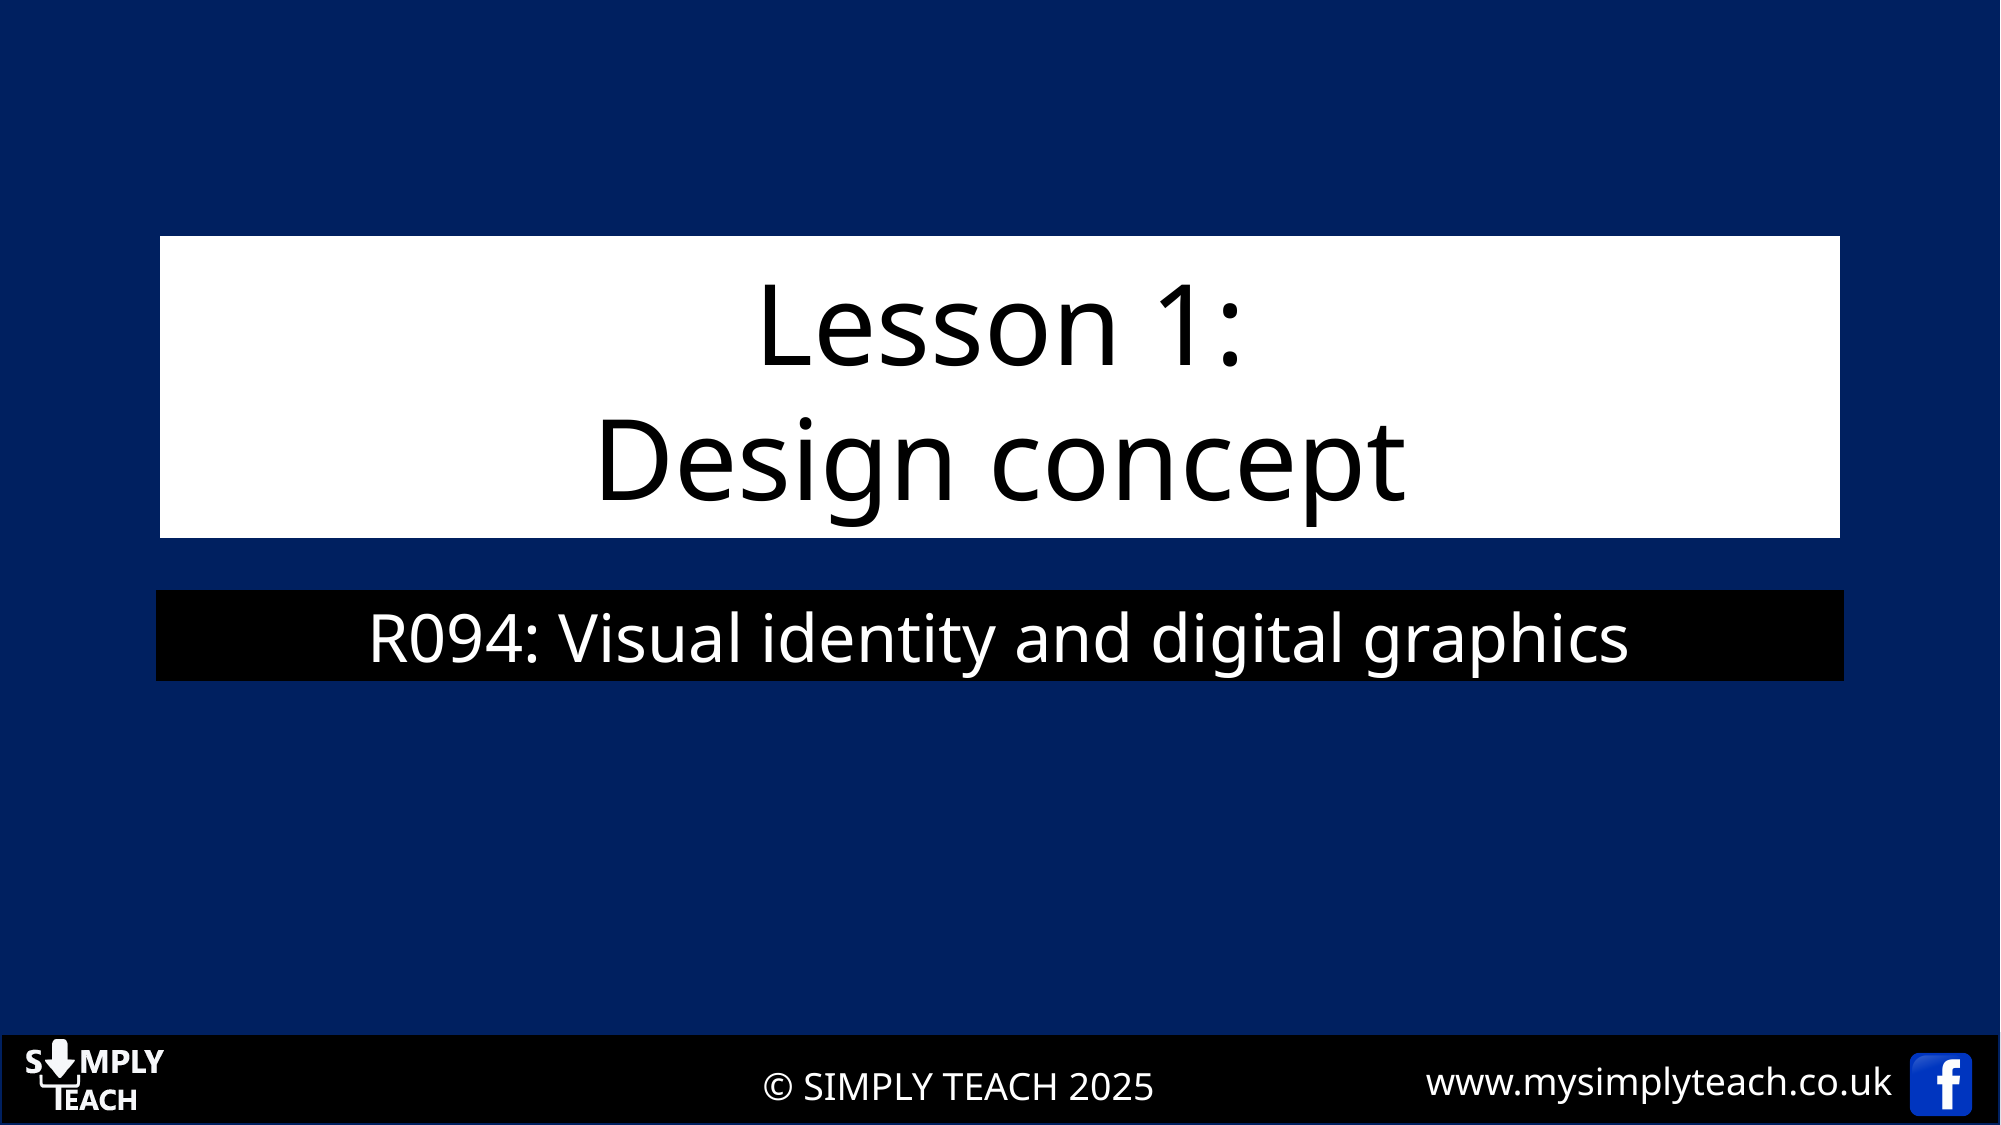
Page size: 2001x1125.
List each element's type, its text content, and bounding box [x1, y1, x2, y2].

text_box Lesson 1: Design concept [157, 233, 1843, 542]
text_box R094: Visual identity and digital graphics [156, 591, 1844, 680]
picture [15, 1033, 182, 1122]
picture [1907, 1050, 1975, 1119]
